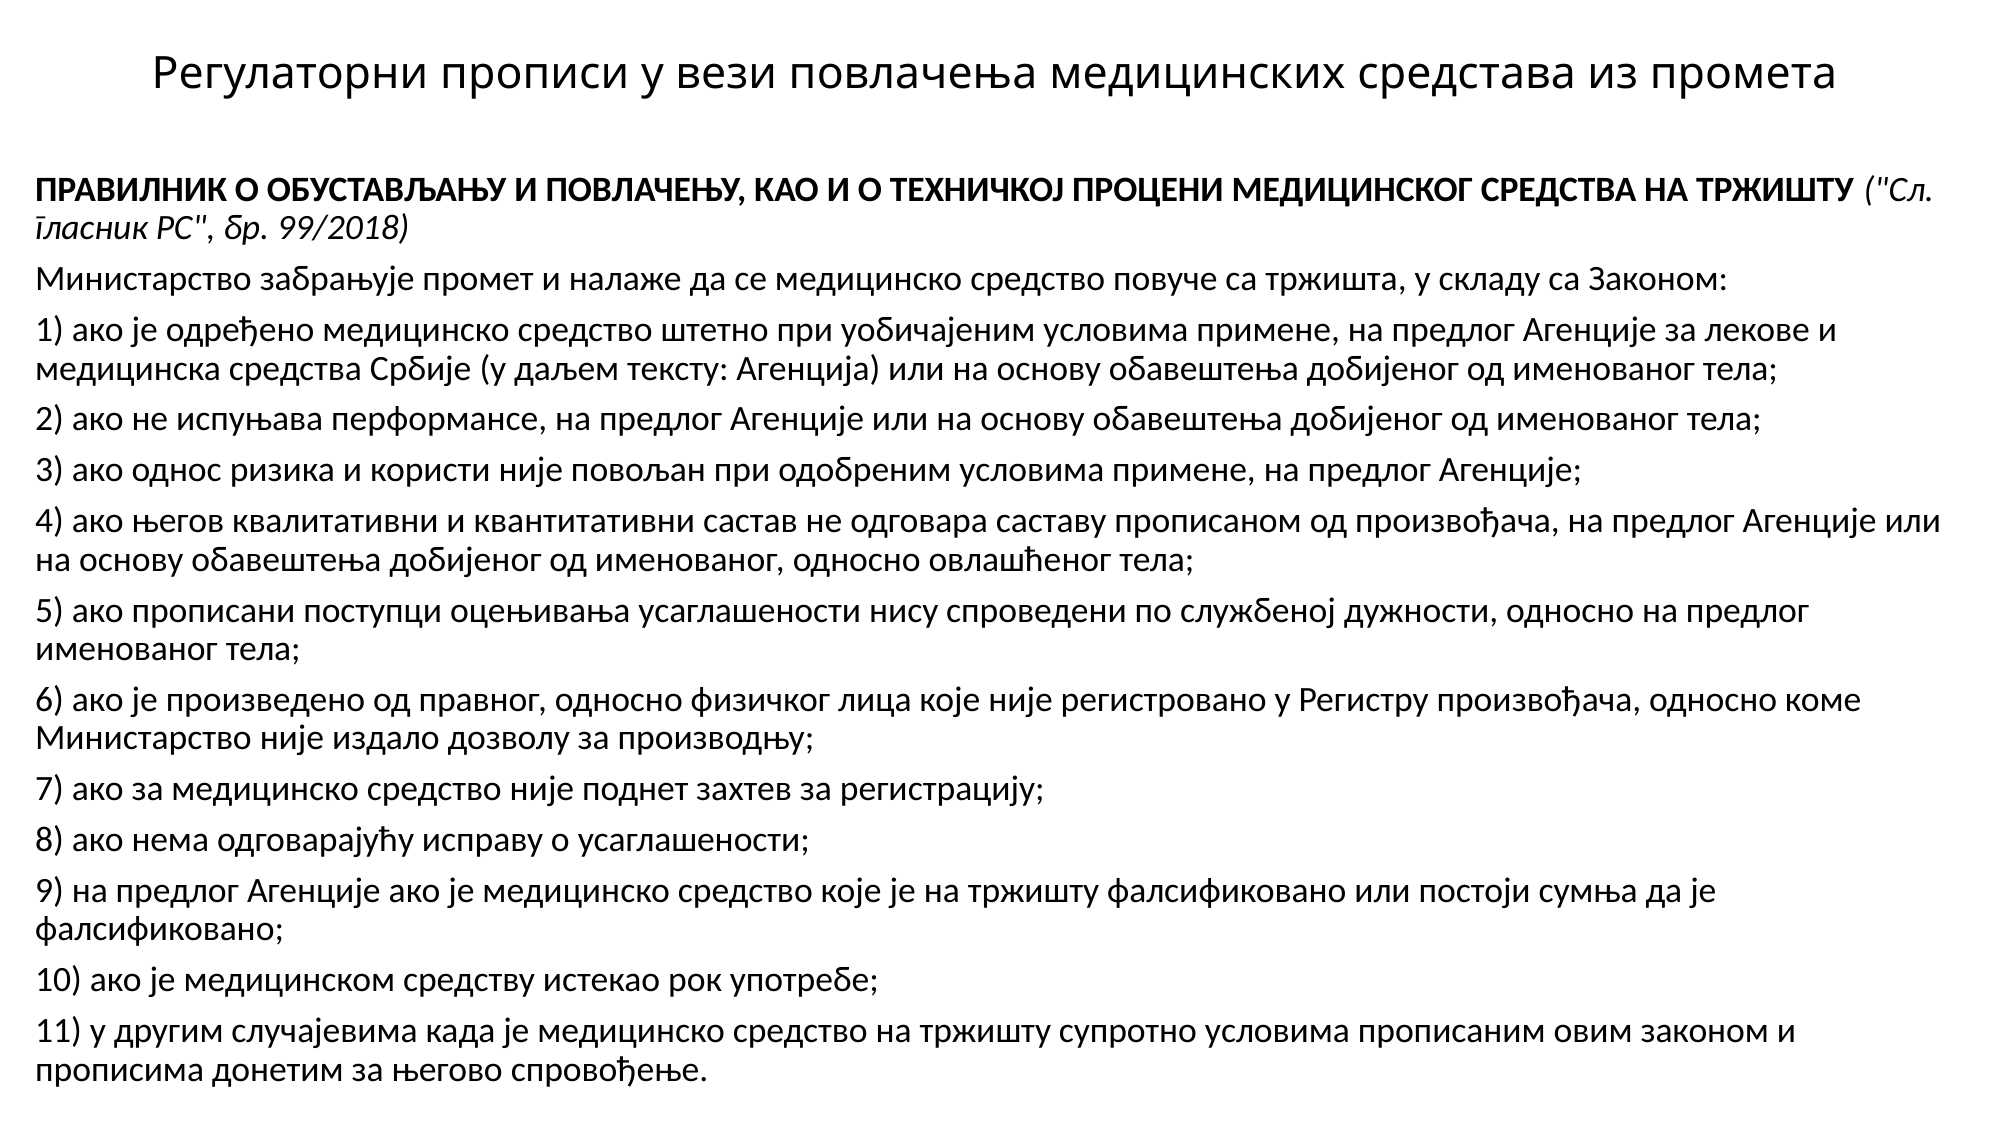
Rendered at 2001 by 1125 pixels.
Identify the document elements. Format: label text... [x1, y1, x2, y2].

title Регулаторни прописи у вези повлачења медицинских средстава из промета [133, 21, 1858, 126]
list ПРАВИЛНИК О ОБУСТАВЉАЊУ И ПОВЛАЧЕЊУ, КАО И О ТЕХНИЧКОЈ ПРОЦЕНИ МЕДИЦИНСКОГ СРЕДСТВА НА ТРЖИШТУ ("Сл. гласник РС", бр. 99/2018) Министарство забрањује промет и налаже да се медицинско средство повуче са тржишта, у складу са Законом: 1) ако је одређено медицинско средство штетно при уобичајеним условима примене, на предлог Агенције за лекове и медицинска средства Србије (у даљем тексту: Агенција) или на основу обавештења добијеног од именованог тела; 2) ако не испуњава перформансе, на предлог Агенције или на основу обавештења добијеног од именованог тела; 3) ако однос ризика и користи није повољан при одобреним условима примене, на предлог Агенције; 4) ако његов квалитативни и квантитативни састав не одговара саставу прописаном од произвођача, на предлог Агенције или на основу обавештења добијеног од именованог, односно овлашћеног тела; 5) ако прописани поступци оцењивања усаглашености нису спроведени по службеној дужности, односно на предлог именованог тела; 6) ако је произведено од правног, односно физичког лица које није регистровано у Регистру произвођача, односно коме Министарство није издало дозволу за производњу; 7) ако за медицинско средство није поднет захтев за регистрацију; 8) ако нема одговарајућу исправу о усаглашености; 9) на предлог Агенције ако је медицинско средство које је на тржишту фалсификовано или постоји сумња да је фалсификовано; 10) ако је медицинском средству истекао рок употребе; 11) у другим случајевима када је медицинско средство на тржишту супротно условима прописаним овим законом и прописима донетим за његово спровођење. [20, 163, 1968, 1100]
